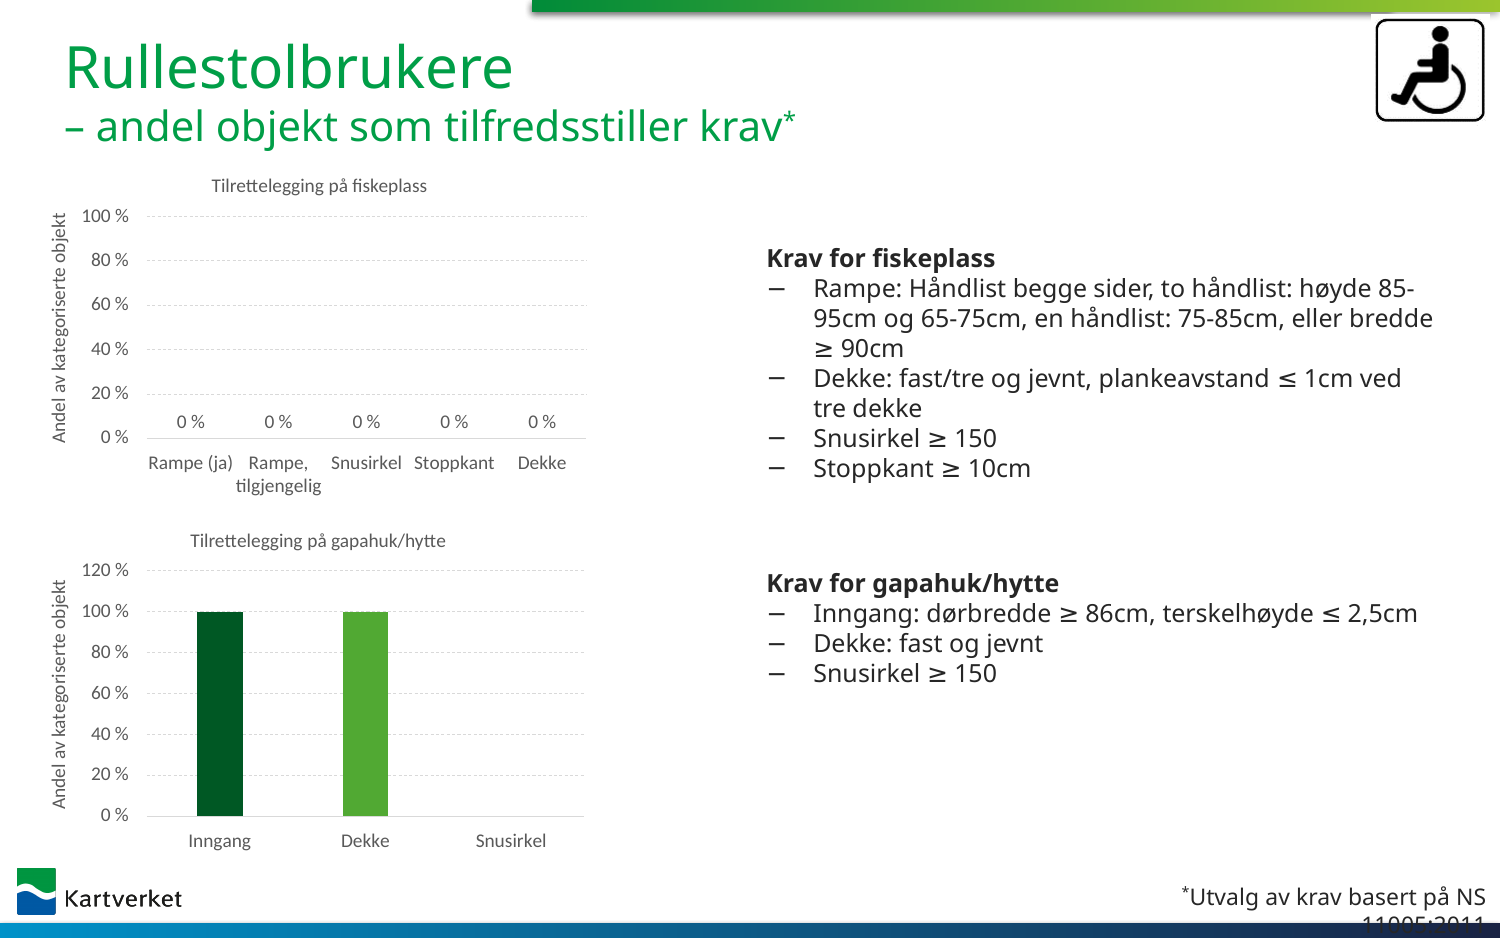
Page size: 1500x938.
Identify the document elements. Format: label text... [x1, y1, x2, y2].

text_box *Utvalg av krav basert på NS 11005:2011 [1068, 873, 1500, 938]
text_box Rullestolbrukere – andel objekt som tilfredsstiller krav* [49, 29, 1431, 158]
picture [41, 520, 596, 859]
text_box Krav for fiskeplass Rampe: Håndlist begge sider, to håndlist: høyde 85-95cm og 65-75cm, en håndlist: 75-85cm, eller bredde ≥ 90cm Dekke: fast/tre og jevnt, plankeavstand ≤ 1cm ved tre dekke Snusirkel ≥ 150 Stoppkant ≥ 10cm [751, 235, 1452, 490]
picture [41, 166, 598, 505]
text_box Krav for gapahuk/hytte Inngang: dørbredde ≥ 86cm, terskelhøyde ≤ 2,5cm Dekke: fast og jevnt Snusirkel ≥ 150 [751, 560, 1452, 695]
picture [1371, 13, 1491, 127]
